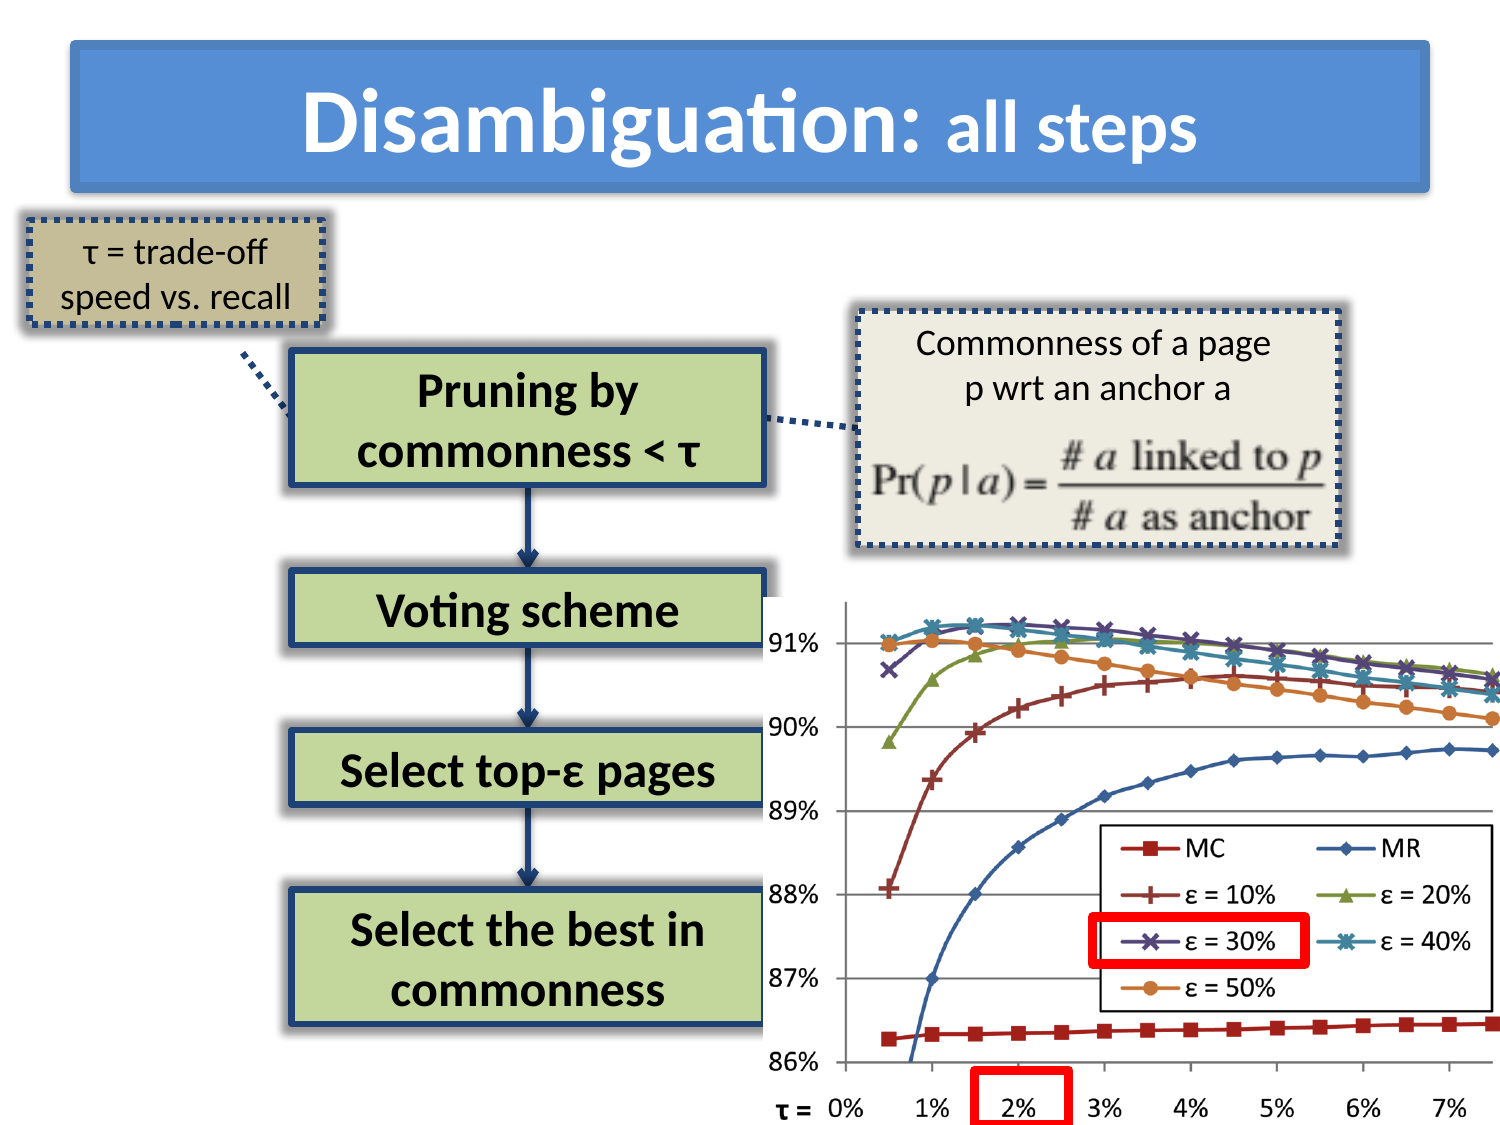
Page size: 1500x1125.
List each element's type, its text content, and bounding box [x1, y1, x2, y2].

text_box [241, 351, 292, 419]
picture [763, 597, 1500, 1123]
text_box Pruning by commonness < τ [291, 350, 765, 486]
text_box Select the best in commonness [291, 889, 758, 1025]
text_box Commonness of a page p wrt an anchor a [857, 310, 1339, 546]
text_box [763, 418, 859, 429]
title Disambiguation: all steps [74, 44, 1426, 188]
text_box τ = trade-off speed vs. recall [29, 219, 323, 325]
text_box Voting scheme [291, 570, 765, 646]
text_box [866, 427, 1330, 534]
text_box Select top-ε pages [291, 729, 758, 805]
